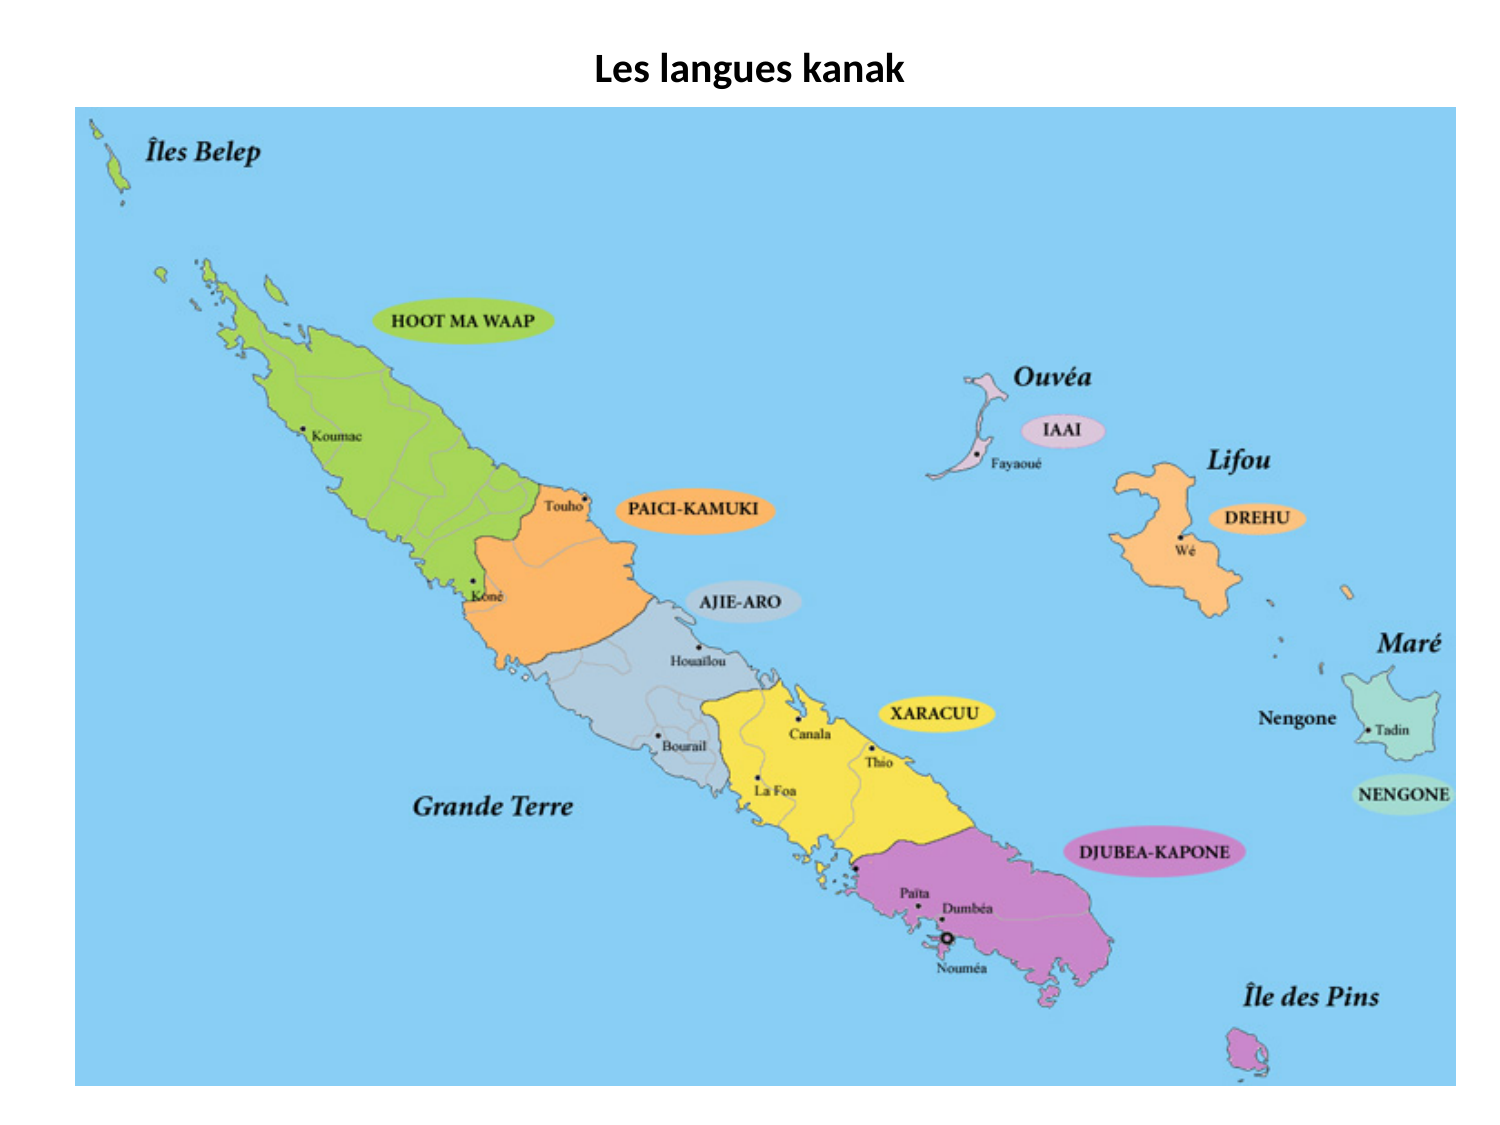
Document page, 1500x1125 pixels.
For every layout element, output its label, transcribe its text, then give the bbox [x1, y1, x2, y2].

picture [74, 107, 1457, 1086]
title Les langues kanak [75, 22, 1425, 107]
